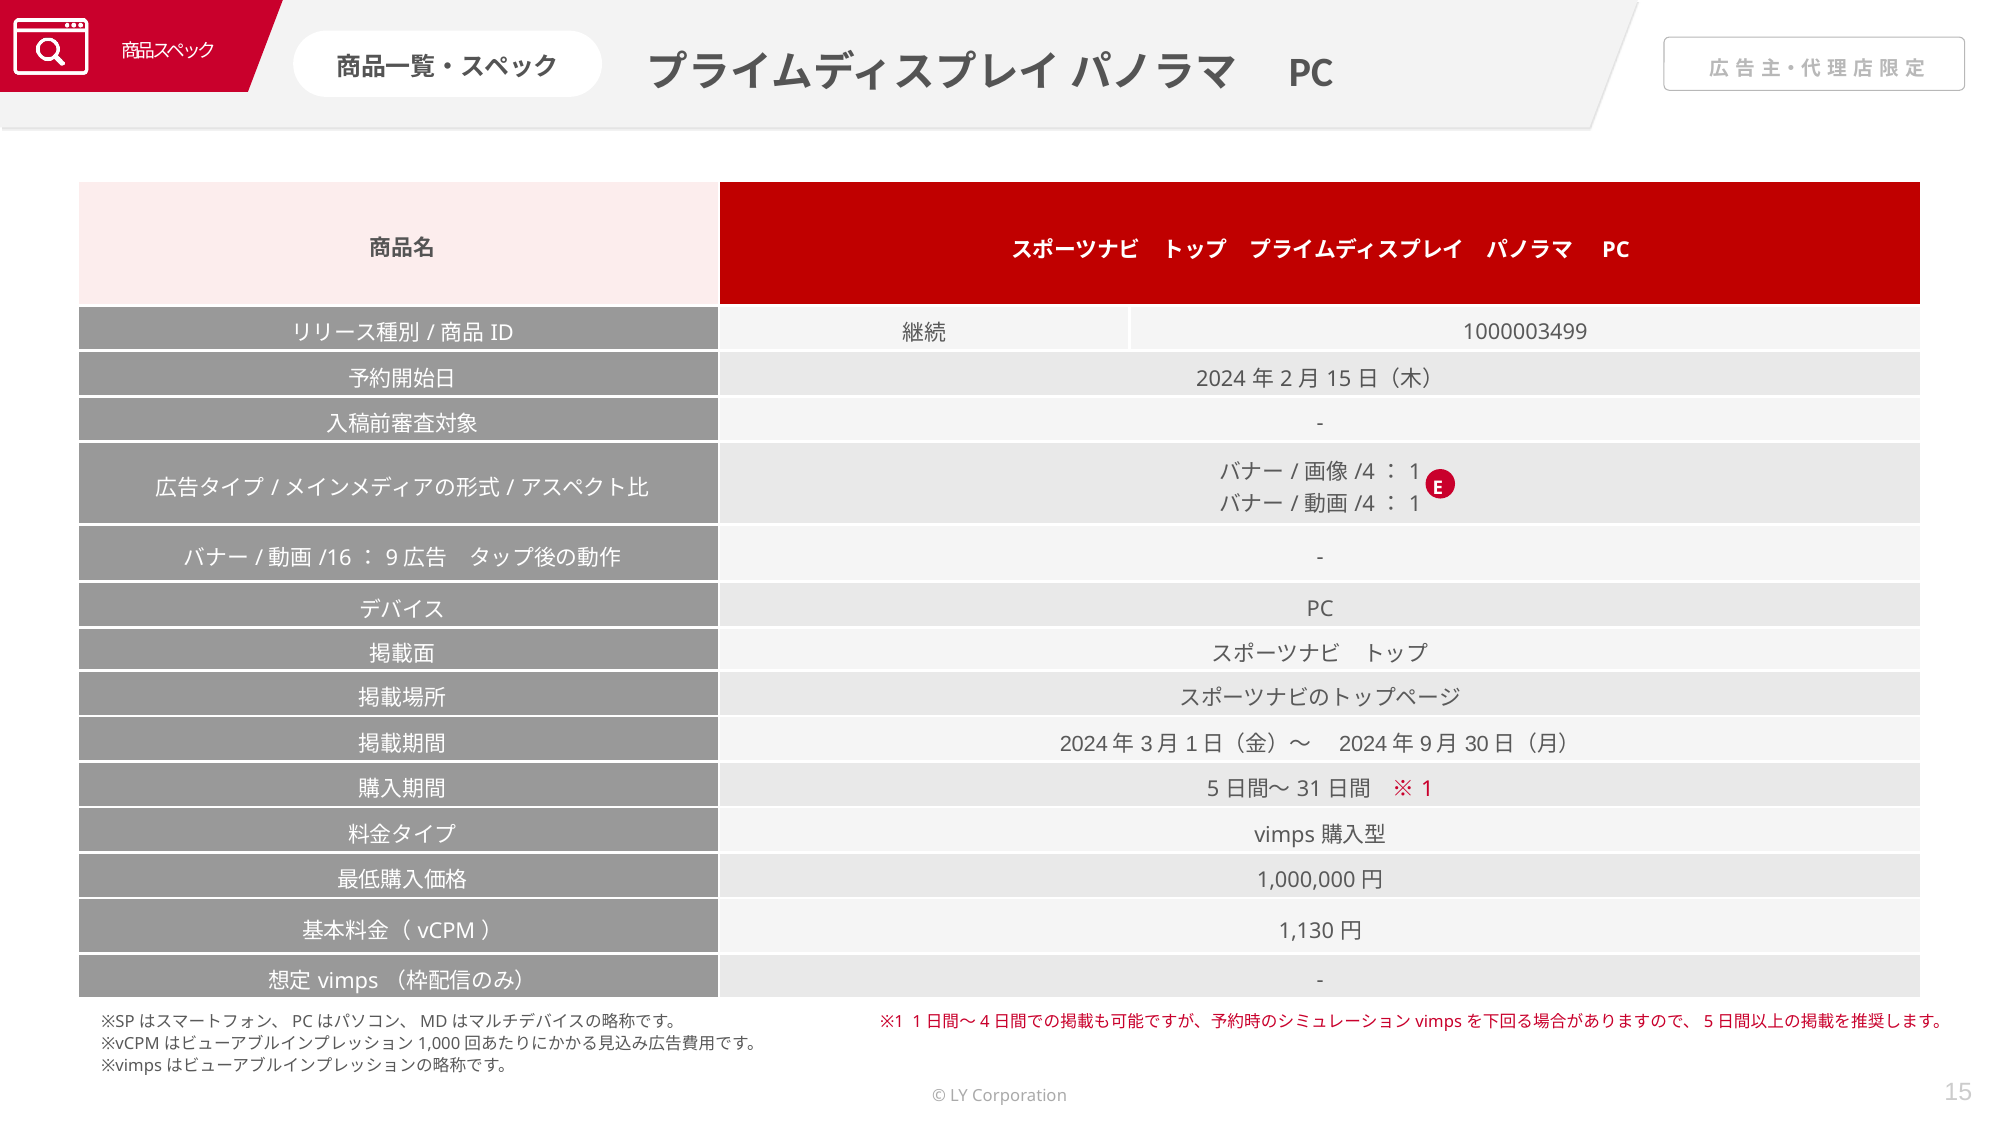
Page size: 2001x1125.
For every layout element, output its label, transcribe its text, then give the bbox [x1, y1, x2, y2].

table_cell バナー/画像/4：1 バナー/動画/4：1 [720, 443, 1920, 523]
table_cell 想定vimps（枠配信のみ） [79, 955, 718, 997]
table_cell 料金タイプ [79, 808, 718, 851]
list 商品スペック [97, 13, 240, 81]
table_cell 掲載期間 [79, 717, 718, 760]
table_cell 2024年3月1日（金）～ 2024年9月30日（月） [720, 717, 1920, 760]
table_cell 1,000,000円 [720, 854, 1920, 897]
text_box ※SPはスマートフォン、PCはパソコン、MDはマルチデバイスの略称です。 ※vCPMはビューアブルインプレッション1,000回あたりにかかる見込み広告費用です。 ※vimpsはビューアブルインプレッションの略称です。 [101, 1008, 769, 1097]
table_cell PC [720, 583, 1920, 626]
text_box ※1 1日間～4日間での掲載も可能ですが、予約時のシミュレーションvimpsを下回る場合がありますので、5日間以上の掲載を推奨します。 [880, 1008, 1951, 1031]
list プライムディスプレイ パノラマ PC [646, 41, 1982, 97]
table_cell 継続 [720, 307, 1128, 349]
table_cell デバイス [79, 583, 718, 626]
table_cell 広告タイプ/メインメディアの形式/アスペクト比 [79, 443, 718, 523]
table_cell 最低購入価格 [79, 854, 718, 897]
table_header 商品名 [79, 182, 718, 304]
table_cell 購入期間 [79, 763, 718, 806]
table_cell スポーツナビのトップページ [720, 672, 1920, 715]
table_cell 2024年2月15日（木） [720, 352, 1920, 395]
table_cell 予約開始日 [79, 352, 718, 395]
table_cell 1,130円 [720, 899, 1920, 952]
table_cell - [720, 526, 1920, 580]
table_cell 入稿前審査対象 [79, 398, 718, 440]
text_box 商品一覧・スペック [291, 28, 605, 100]
table_cell 掲載面 [79, 629, 718, 669]
table_cell リリース種別/商品ID [79, 307, 718, 349]
picture [8, 4, 92, 87]
table_cell - [720, 398, 1920, 440]
table_cell スポーツナビ トップ [720, 629, 1920, 669]
text_box E [1425, 469, 1456, 499]
table_cell 掲載場所 [79, 672, 718, 715]
table_cell 5日間～31日間 ※1 [720, 763, 1920, 806]
table_header スポーツナビ トップ プライムディスプレイ パノラマ PC [720, 182, 1920, 304]
table_cell 基本料金（vCPM） [79, 899, 718, 952]
table_cell - [720, 955, 1920, 997]
table_cell 1000003499 [1131, 307, 1920, 349]
table_cell バナー/動画/16：9広告 タップ後の動作 [79, 526, 718, 580]
table_cell vimps購入型 [720, 808, 1920, 851]
